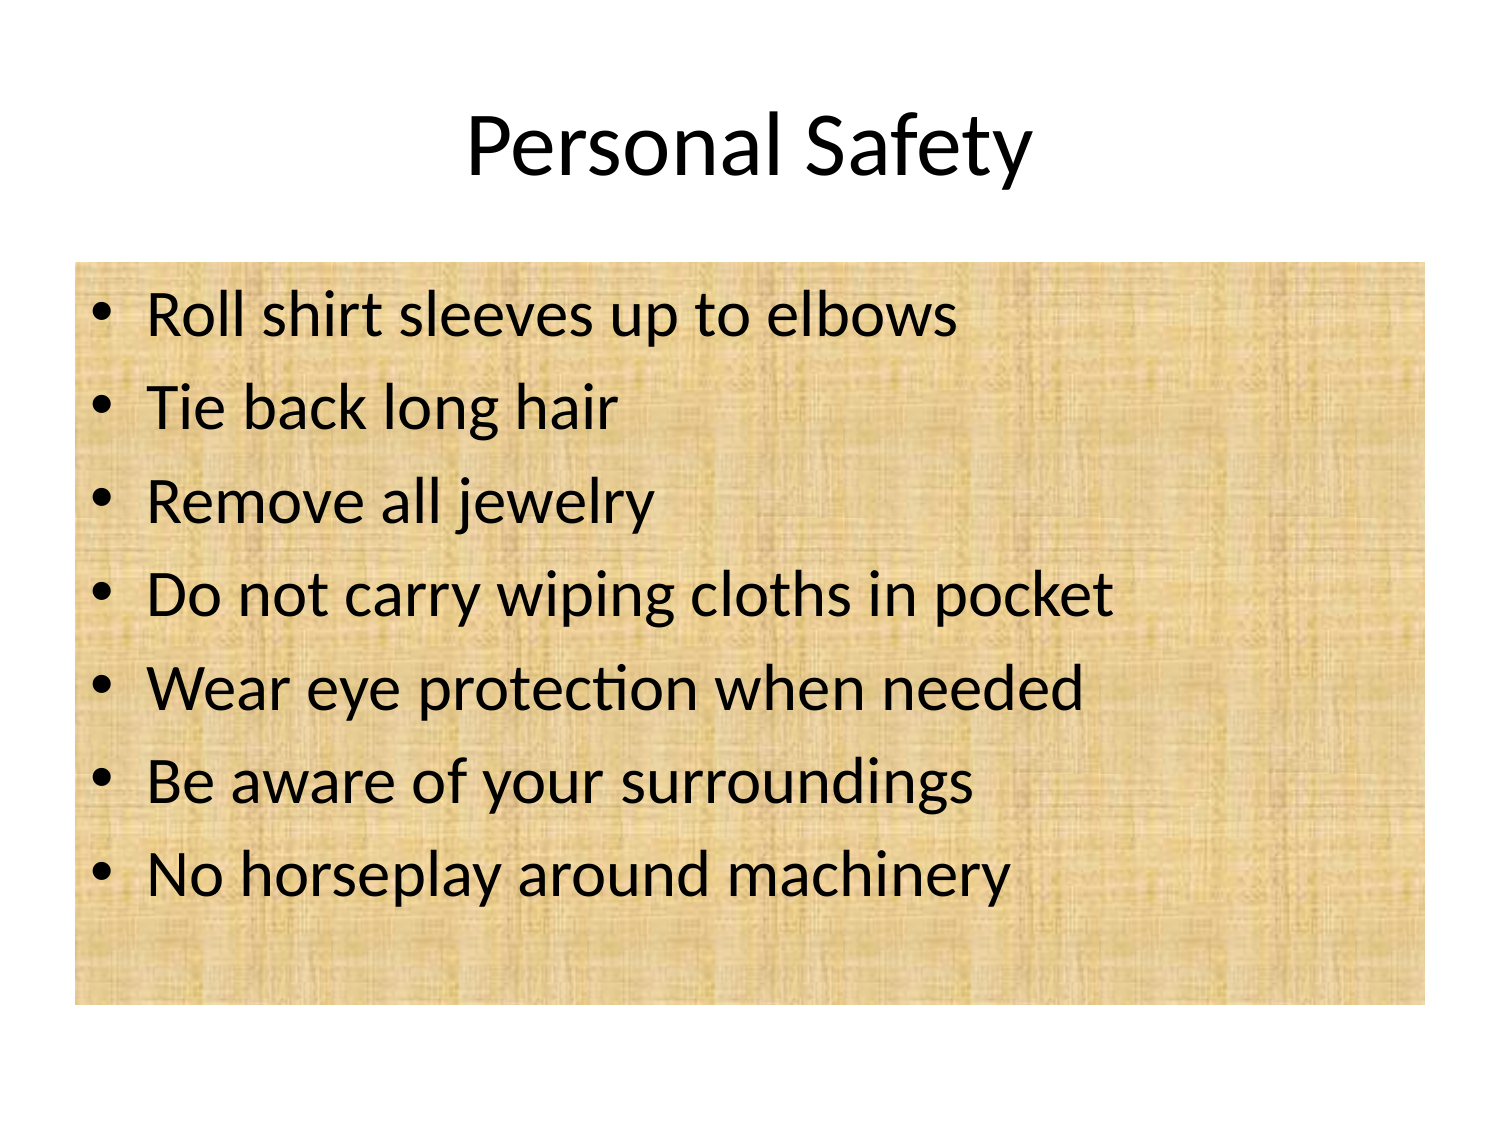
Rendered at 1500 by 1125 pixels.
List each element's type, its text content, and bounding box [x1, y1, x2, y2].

title Personal Safety [75, 45, 1425, 233]
list Roll shirt sleeves up to elbows Tie back long hair Remove all jewelry Do not carry wiping cloths in pocket Wear eye protection when needed Be aware of your surroundings No horseplay around machinery [75, 262, 1425, 1005]
